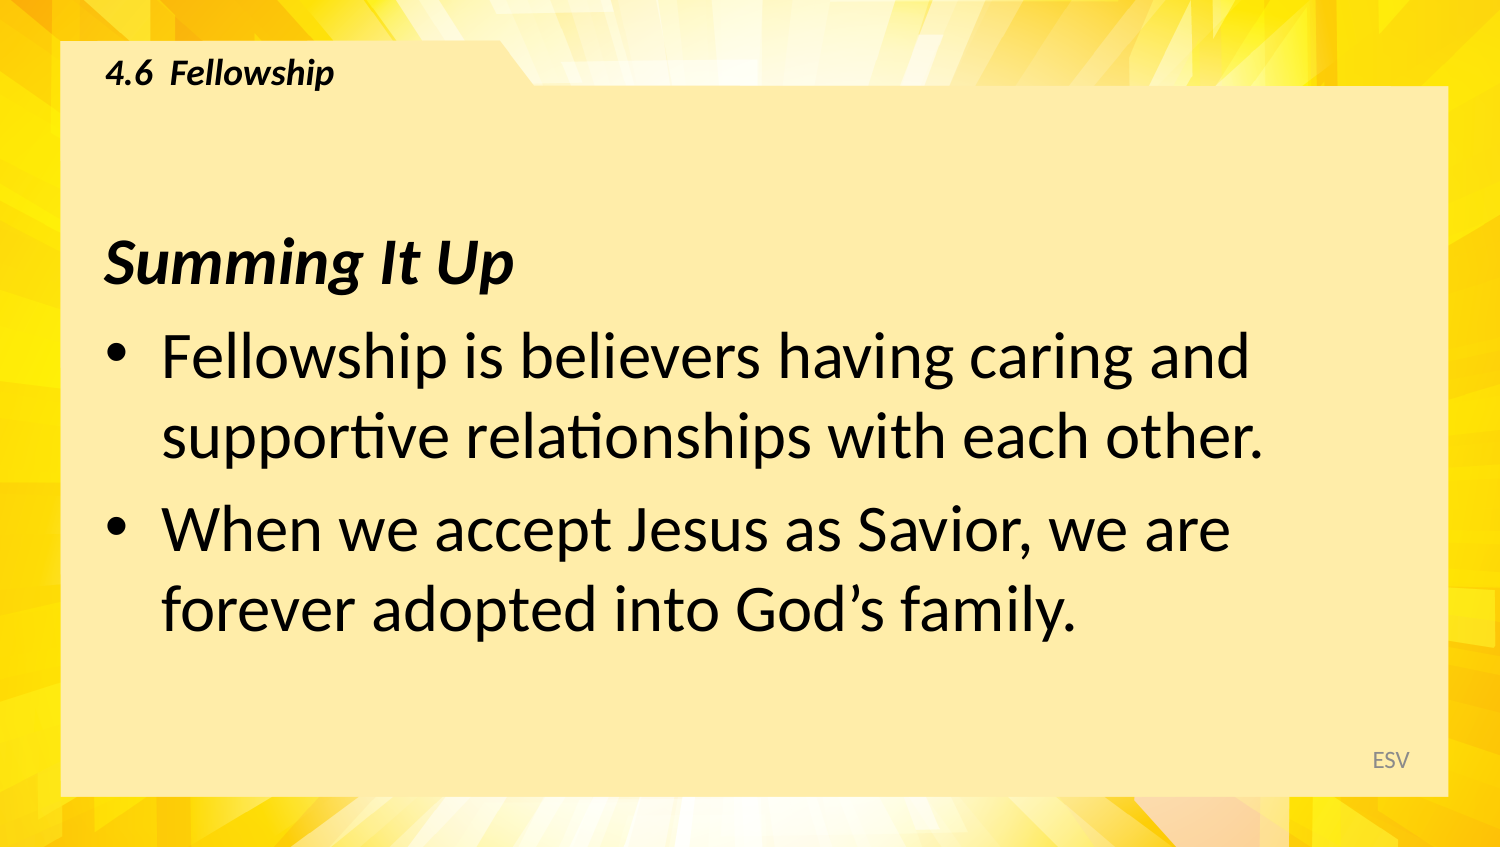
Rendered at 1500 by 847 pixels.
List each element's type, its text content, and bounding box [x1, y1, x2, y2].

footer ESV [950, 736, 1425, 782]
picture [0, 0, 1500, 847]
title 4.6 Fellowship [89, 33, 1420, 108]
list Summing It Up Fellowship is believers having caring and supportive relationships with each other. When we accept Jesus as Savior, we are forever adopted into God’s family. [89, 141, 1403, 722]
